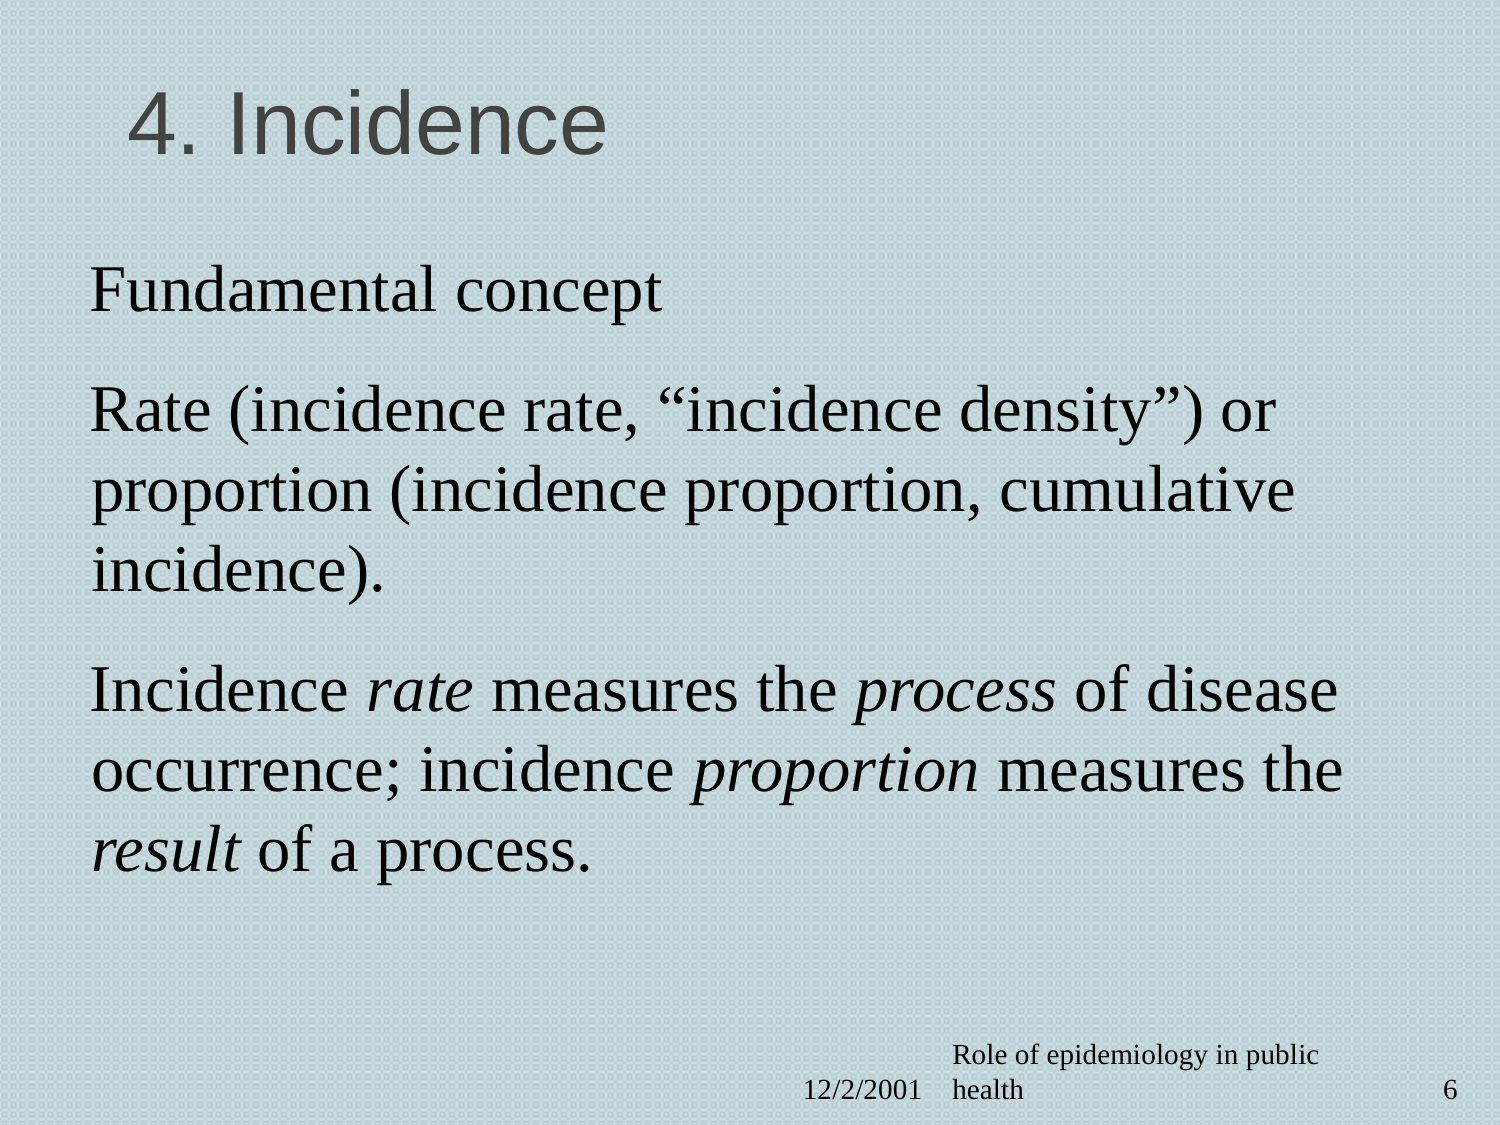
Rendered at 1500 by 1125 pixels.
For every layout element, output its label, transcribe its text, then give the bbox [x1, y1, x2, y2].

list Fundamental concept Rate (incidence rate, “incidence density”) or proportion (incidence proportion, cumulative incidence). Incidence rate measures the process of disease occurrence; incidence proportion measures the result of a process. [75, 237, 1450, 913]
slide_number 6 [1413, 1034, 1488, 1113]
footer Role of epidemiology in public health [937, 1034, 1413, 1113]
title 4. Incidence [112, 24, 1388, 213]
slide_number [587, 1034, 937, 1113]
